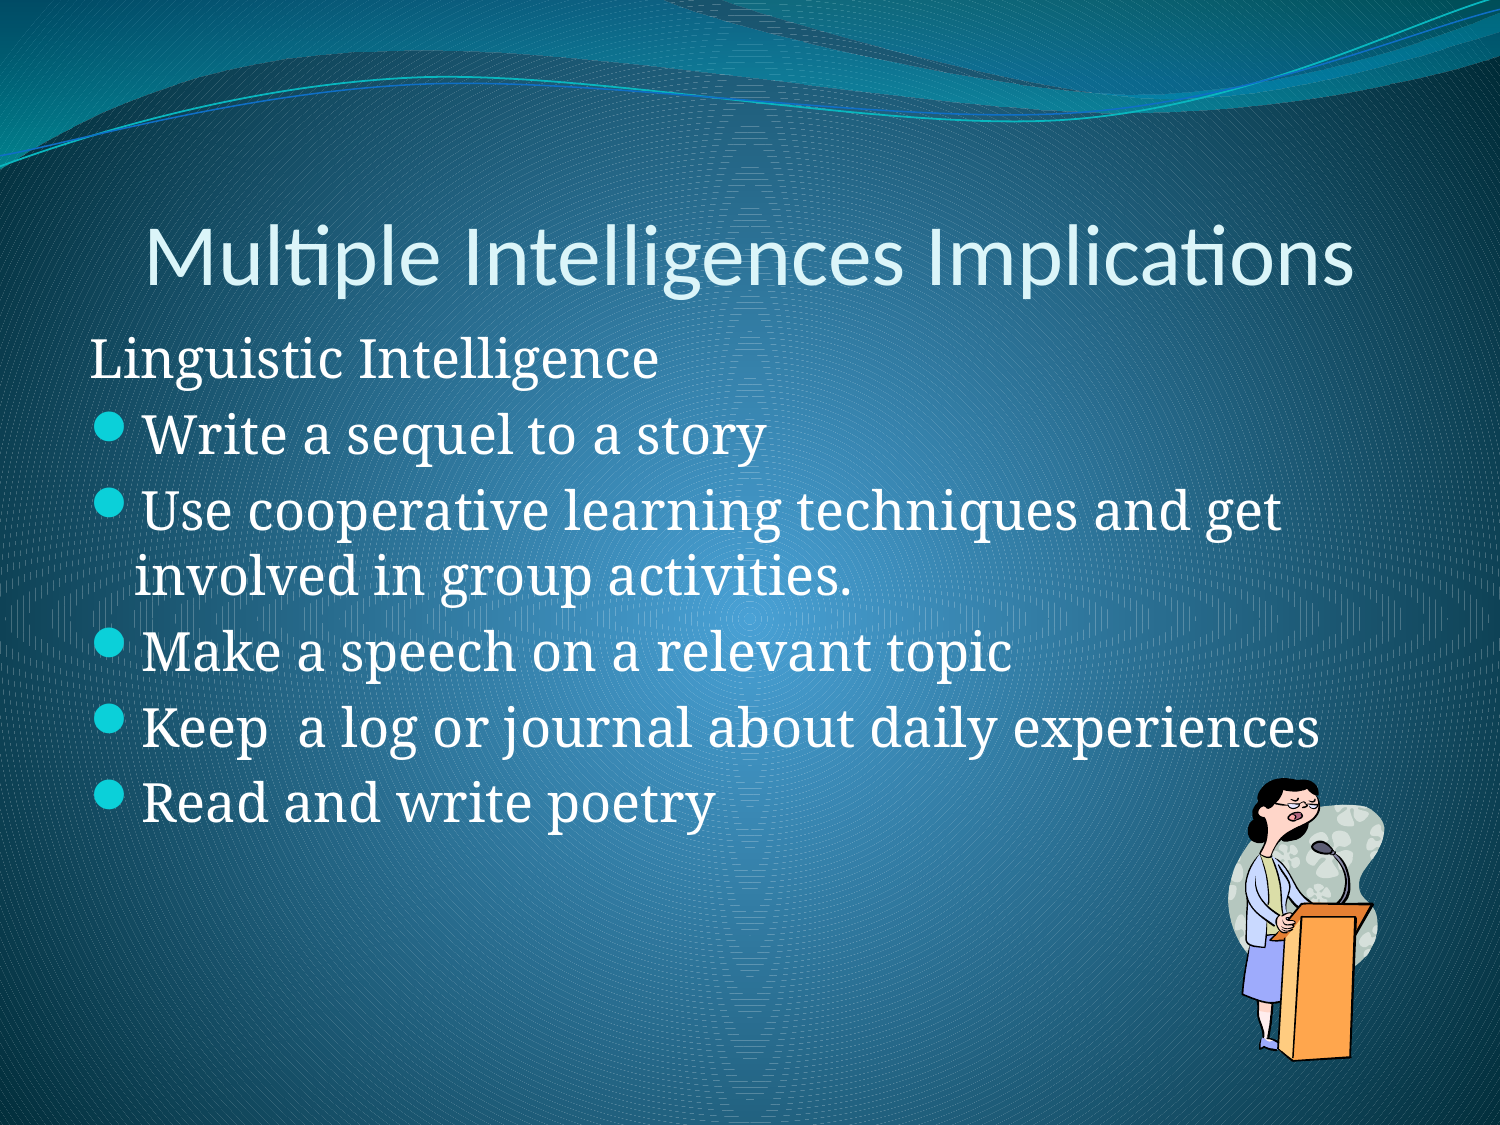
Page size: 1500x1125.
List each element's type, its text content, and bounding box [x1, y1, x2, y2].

picture [1224, 774, 1388, 1066]
title Multiple Intelligences Implications [75, 115, 1425, 303]
list Linguistic Intelligence Write a sequel to a story Use cooperative learning techniques and get involved in group activities. Make a speech on a relevant topic Keep a log or journal about daily experiences Read and write poetry [75, 317, 1425, 1038]
